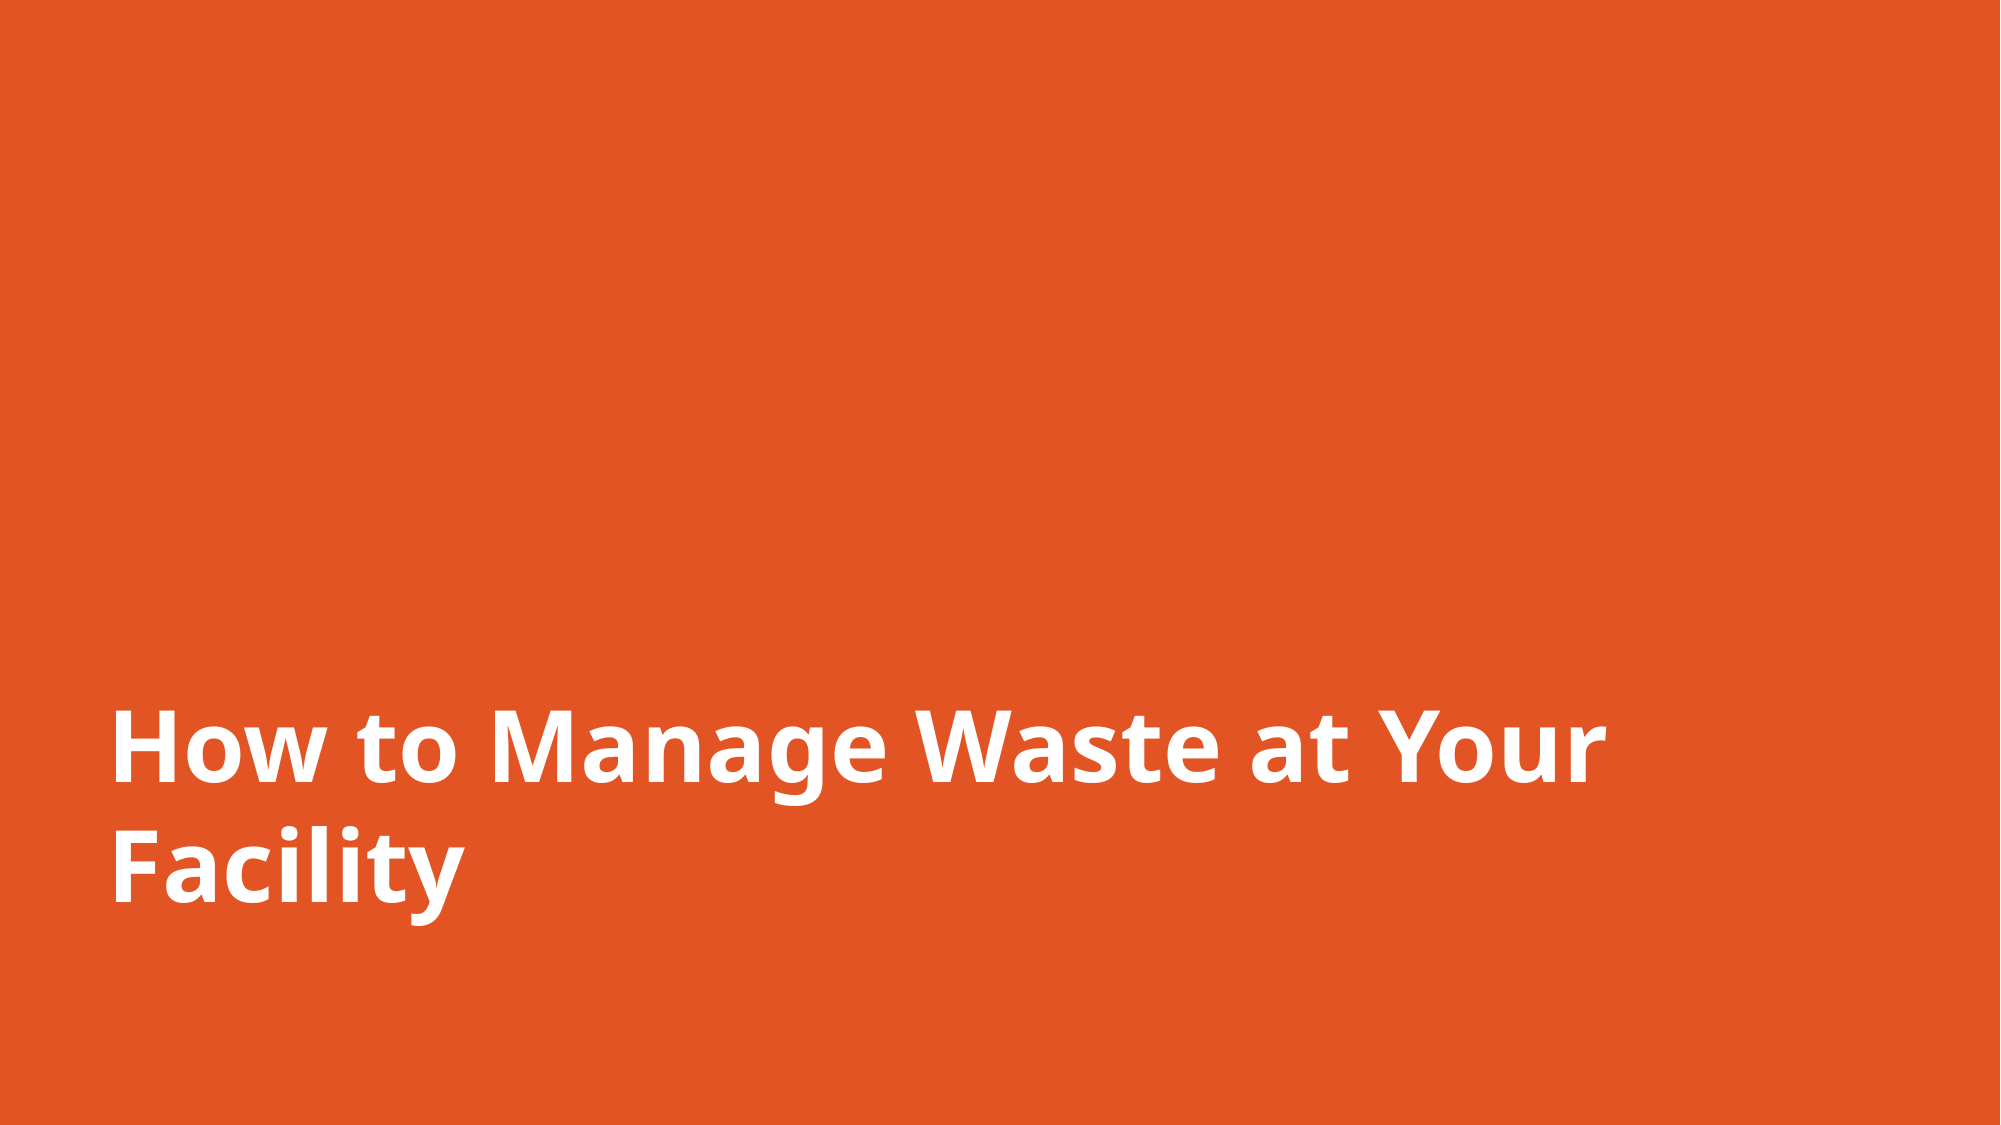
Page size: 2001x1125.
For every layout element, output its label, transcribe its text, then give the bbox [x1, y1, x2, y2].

title How to Manage Waste at Your Facility [92, 738, 1908, 930]
